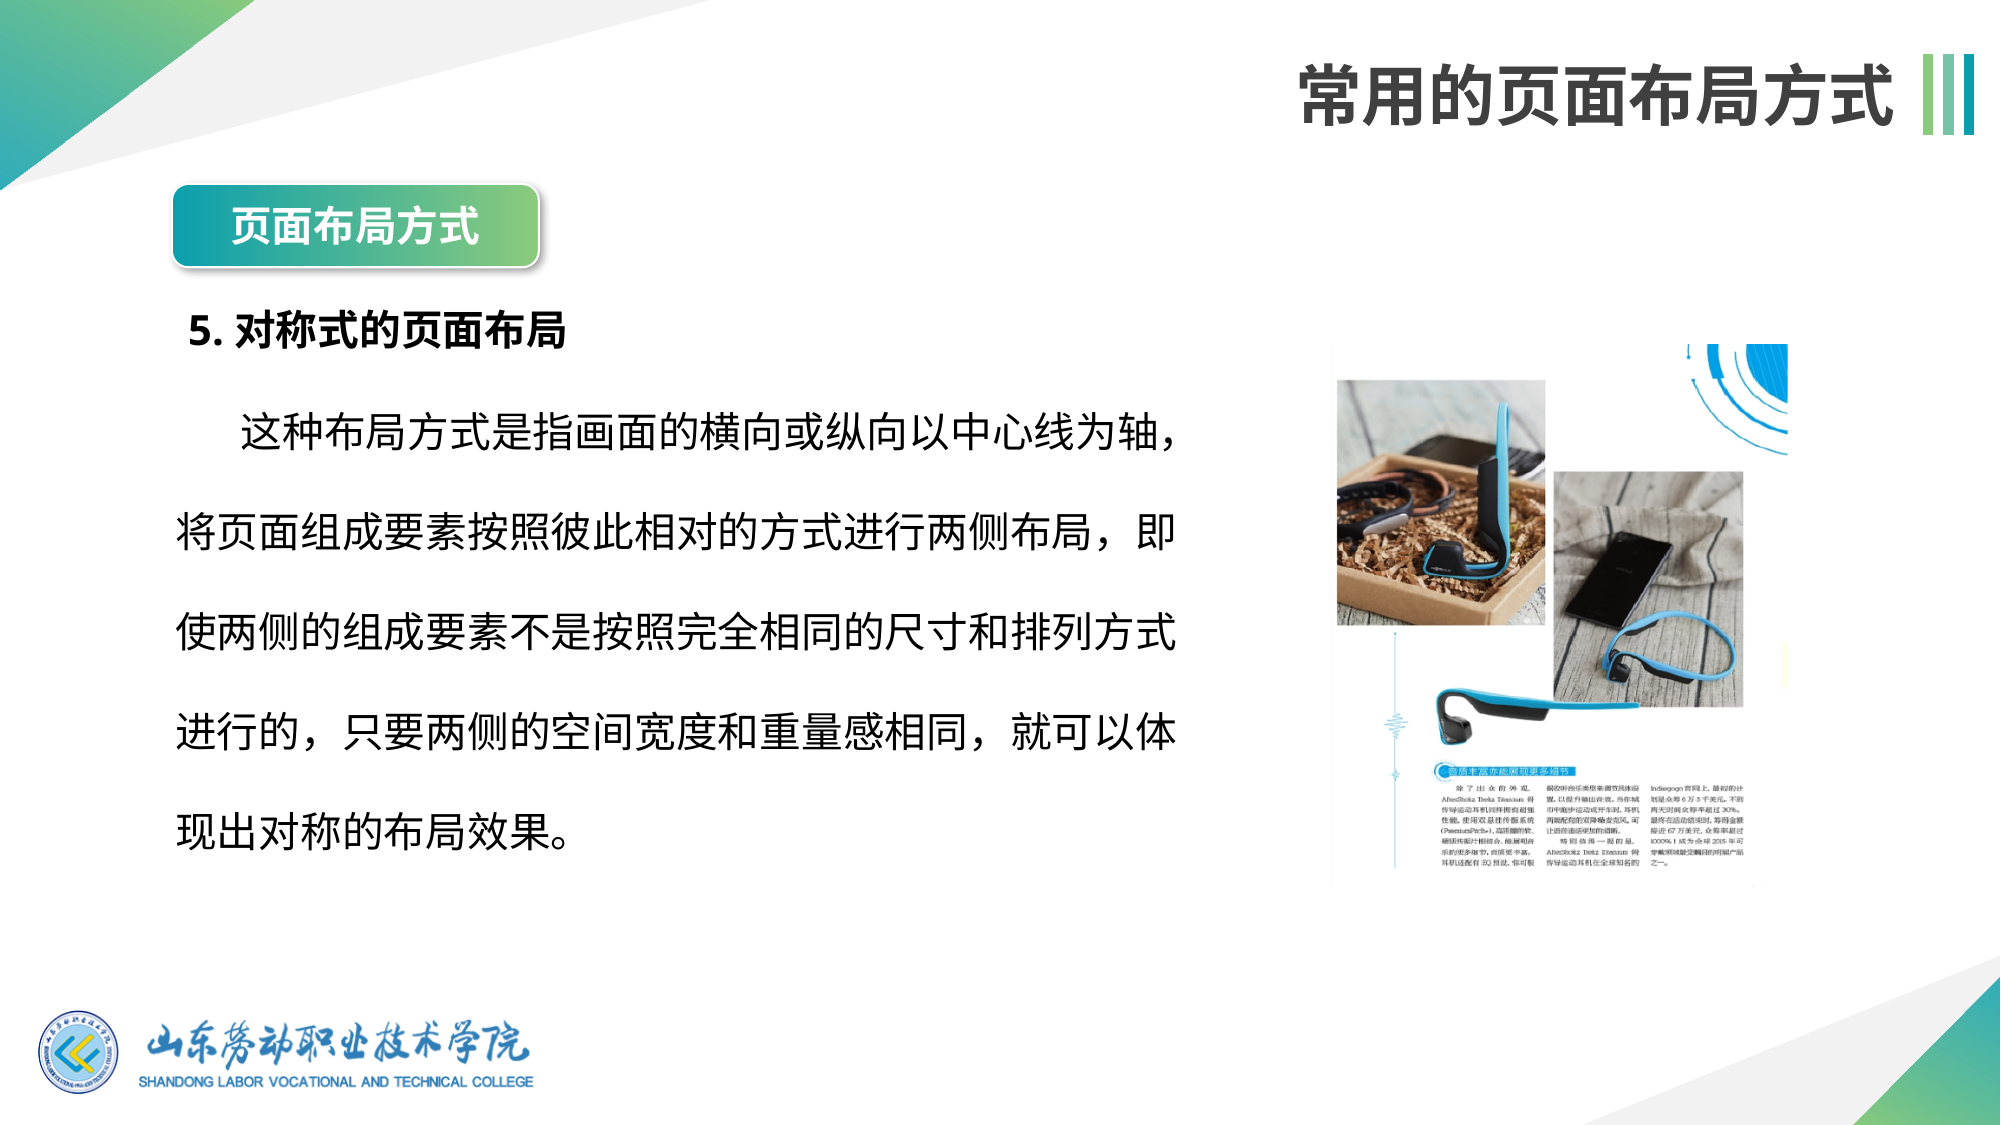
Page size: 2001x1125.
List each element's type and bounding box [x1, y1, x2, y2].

text_box [0, 0, 2000, 1125]
text_box [1928, 54, 1969, 136]
picture [1330, 344, 1788, 886]
text_box [171, 183, 539, 268]
picture [1718, 344, 1788, 431]
picture [38, 1010, 550, 1094]
